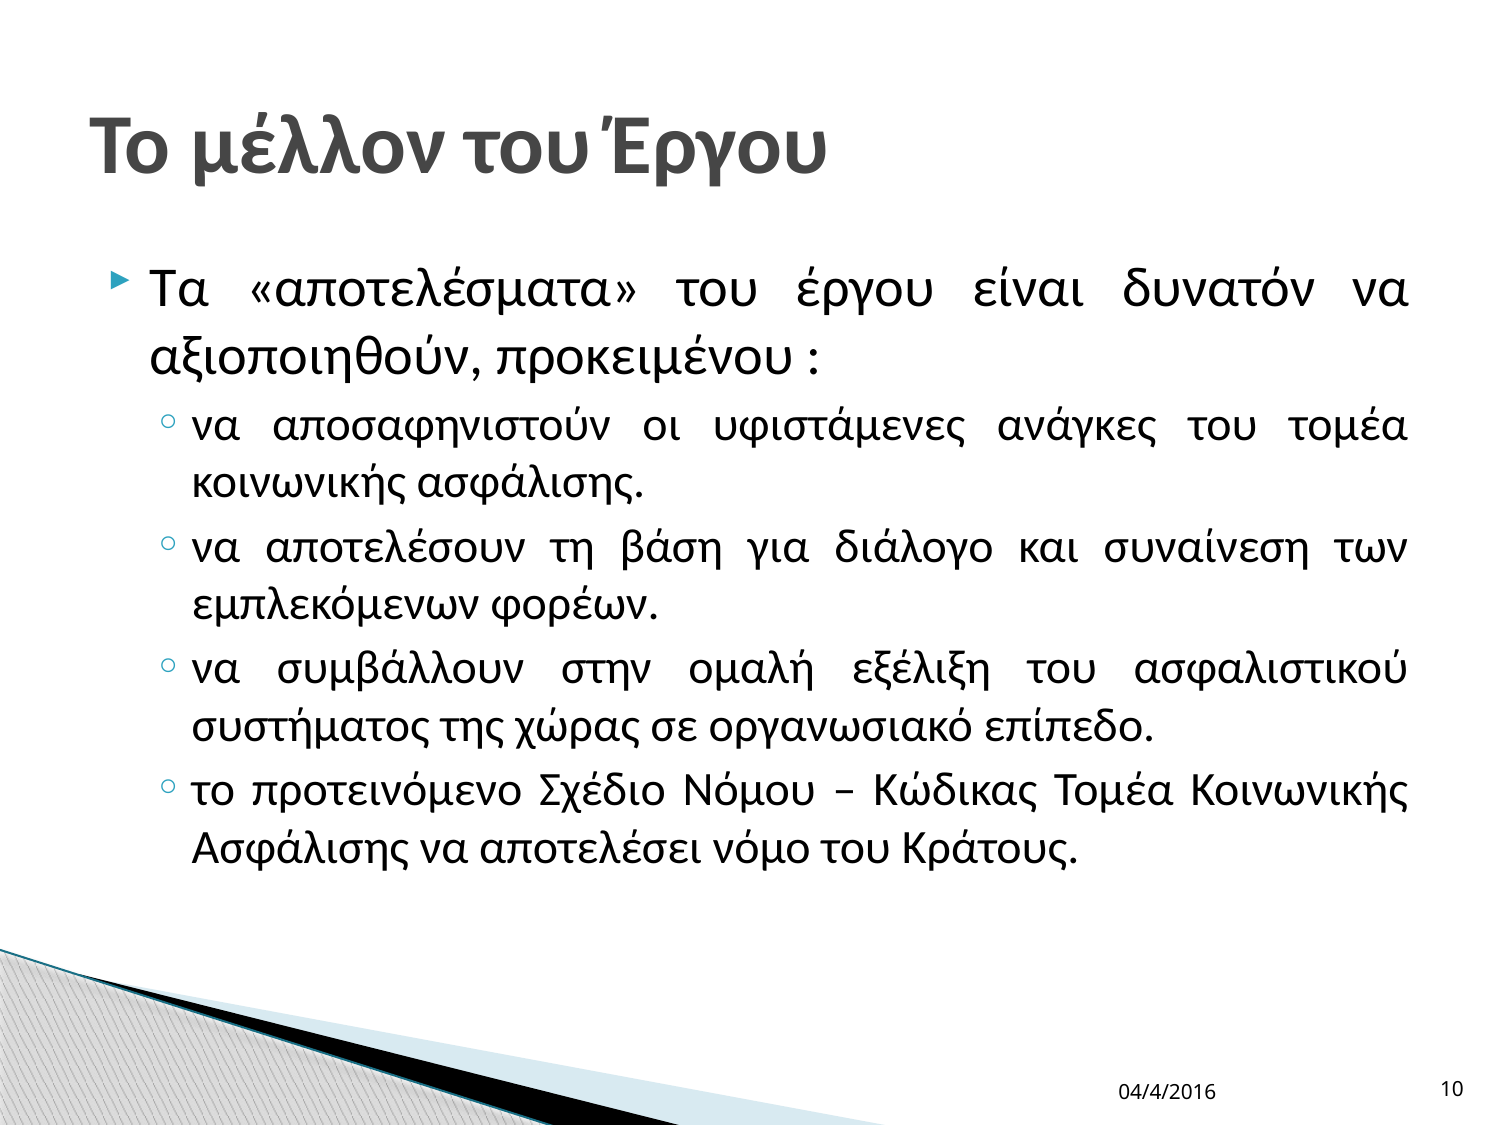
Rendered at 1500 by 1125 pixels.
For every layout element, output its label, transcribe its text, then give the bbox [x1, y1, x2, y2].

title Το μέλλον του Έργου [75, 45, 1425, 233]
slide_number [1103, 1051, 1418, 1112]
list Τα «αποτελέσματα» του έργου είναι δυνατόν να αξιοποιηθούν, προκειμένου : να αποσαφηνιστούν οι υφιστάμενες ανάγκες του τομέα κοινωνικής ασφάλισης. να αποτελέσουν τη βάση για διάλογο και συναίνεση των εμπλεκόμενων φορέων. να συμβάλλουν στην ομαλή εξέλιξη του ασφαλιστικού συστήματος της χώρας σε οργανωσιακό επίπεδο. το προτεινόμενο Σχέδιο Νόμου – Κώδικας Τομέα Κοινωνικής Ασφάλισης να αποτελέσει νόμο του Κράτους. [75, 243, 1425, 986]
slide_number 10 [1418, 1051, 1479, 1112]
